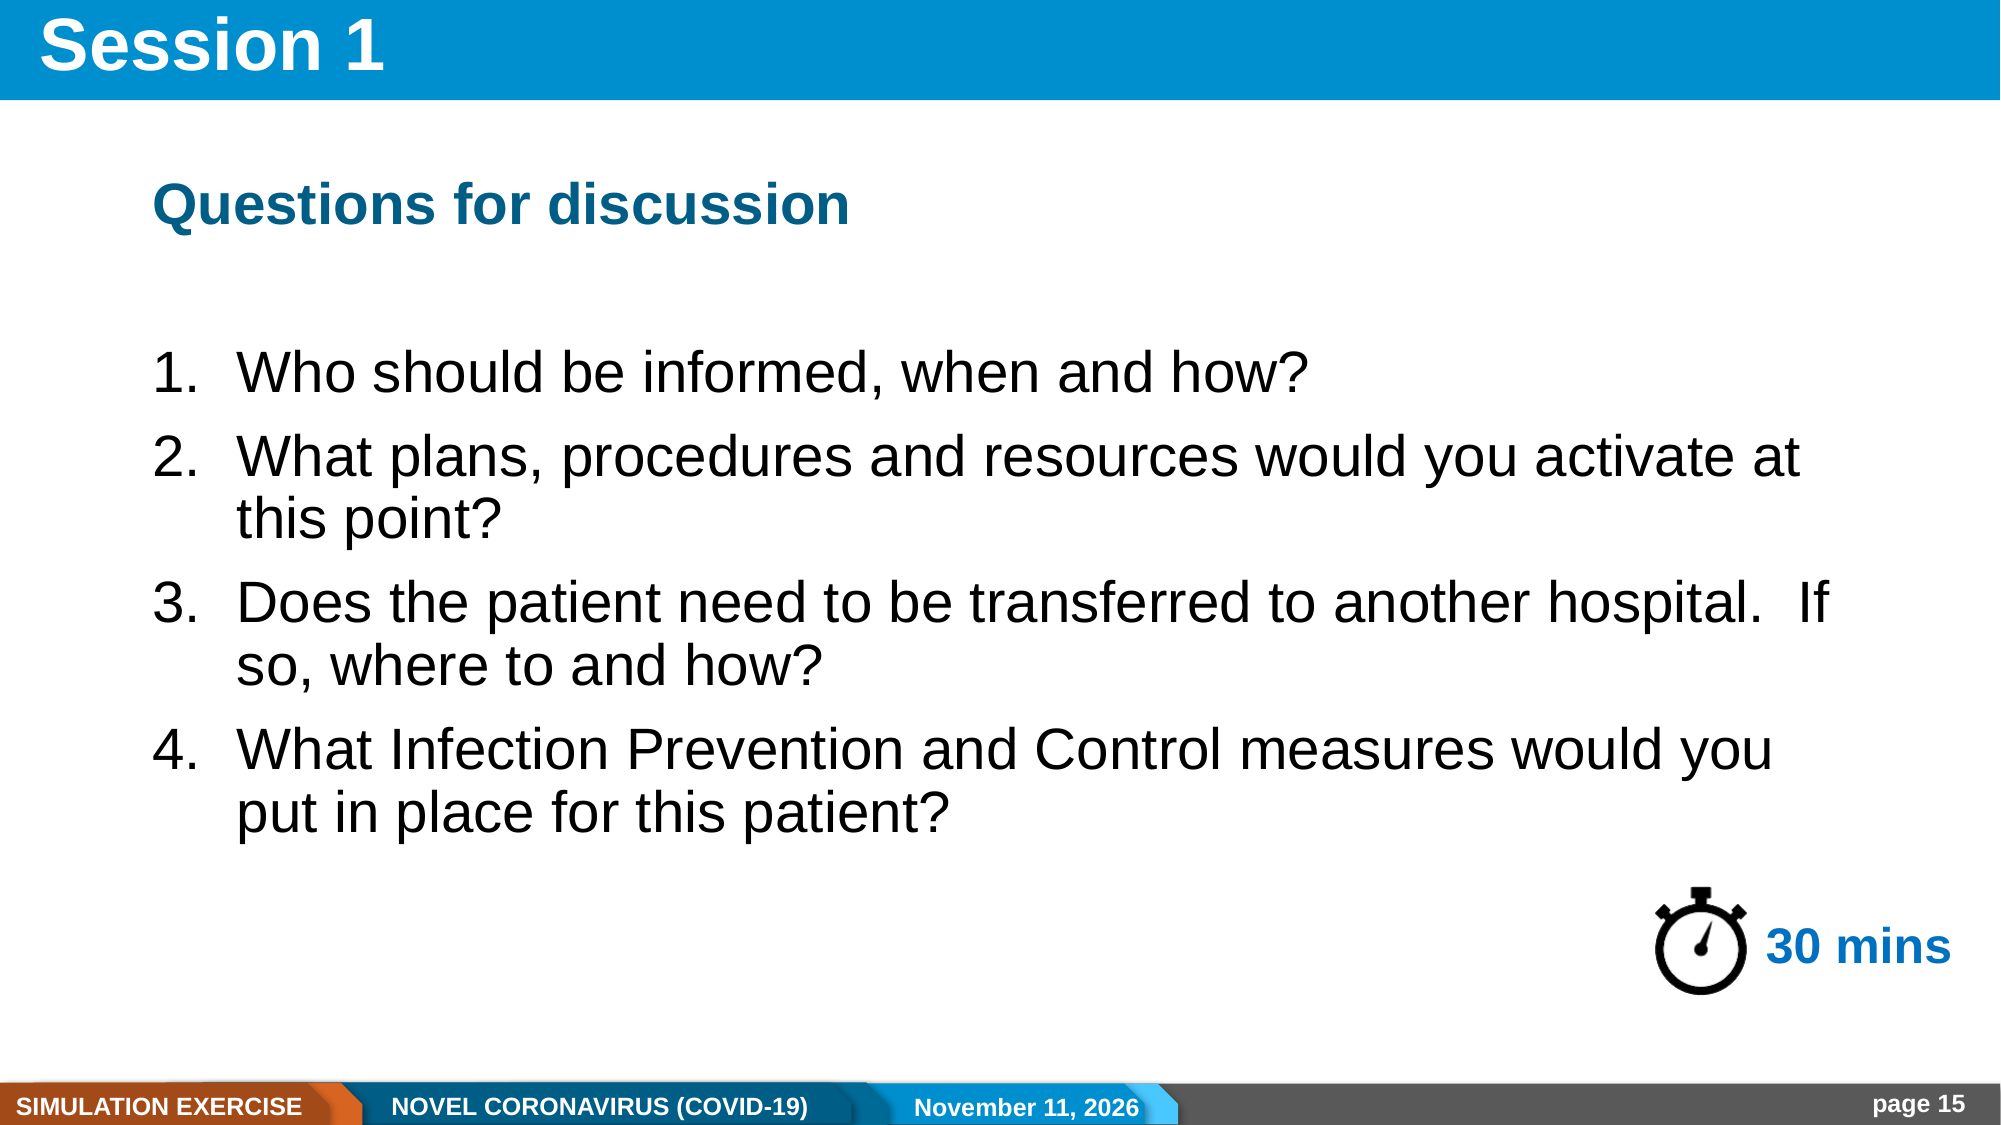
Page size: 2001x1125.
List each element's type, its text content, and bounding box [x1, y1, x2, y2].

list Questions for discussion Who should be informed, when and how? What plans, procedures and resources would you activate at this point? Does the patient need to be transferred to another hospital. If so, where to and how? What Infection Prevention and Control measures would you put in place for this patient? [137, 166, 1863, 1014]
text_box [1636, 876, 1969, 1000]
title Session 1 [25, 0, 1750, 94]
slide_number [899, 1076, 1518, 1125]
